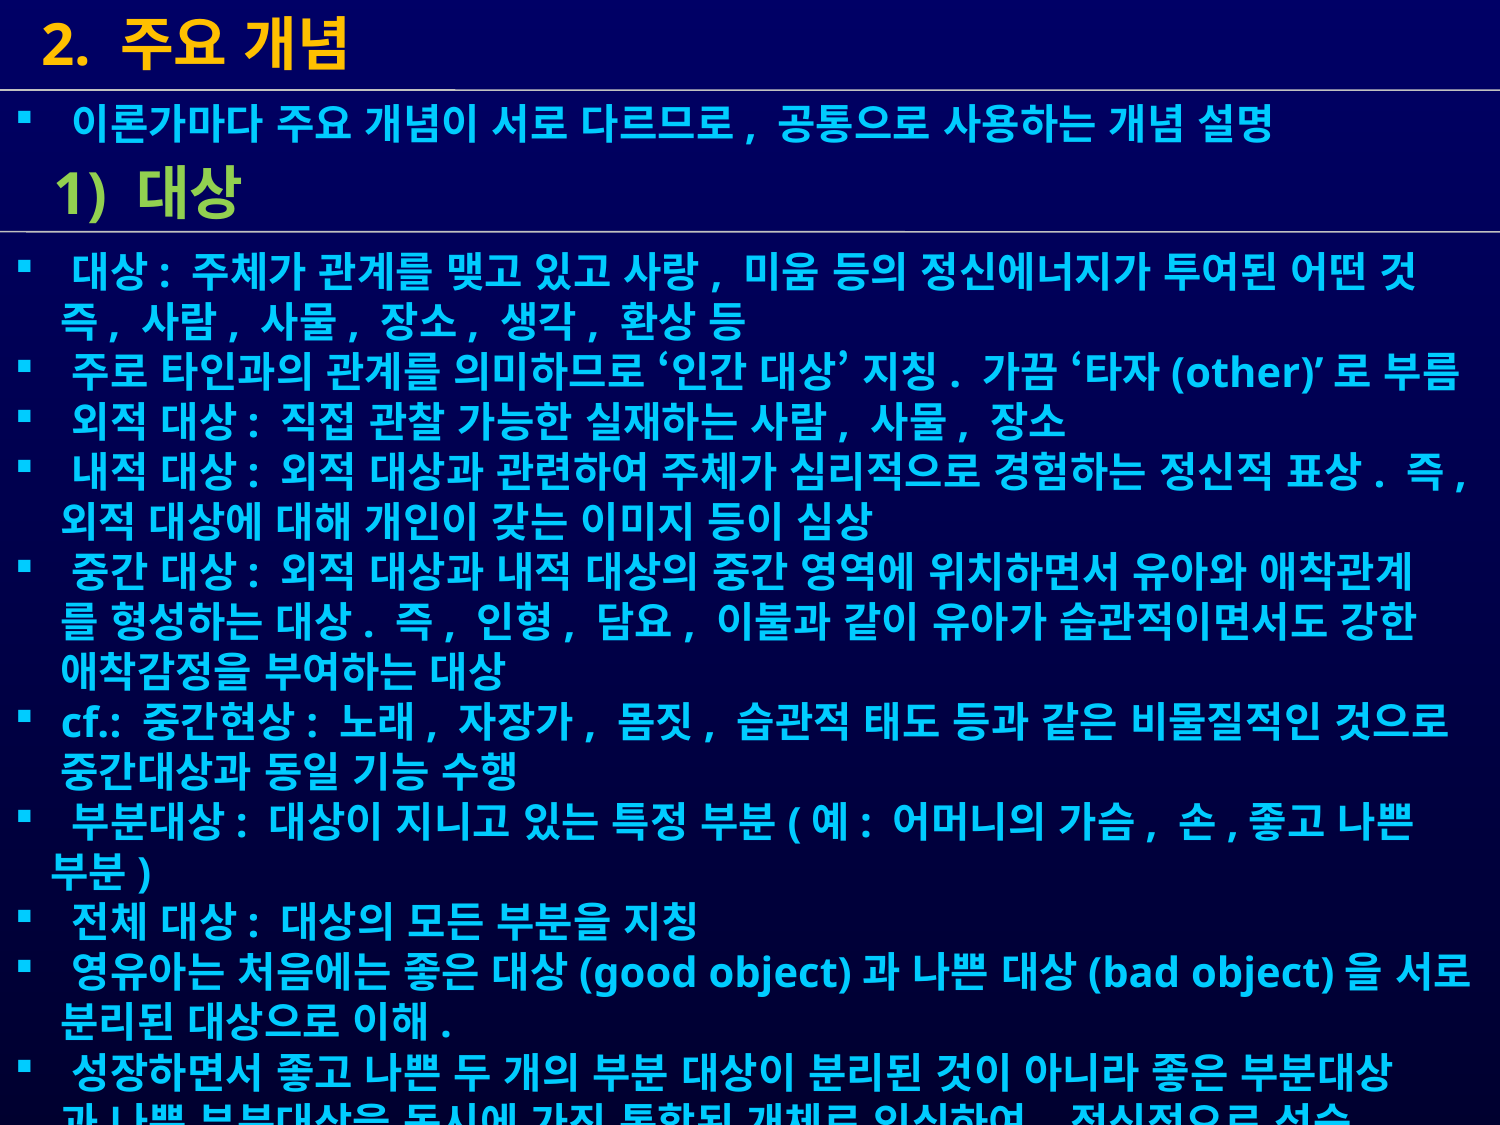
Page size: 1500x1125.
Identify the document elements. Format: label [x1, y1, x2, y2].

text_box [0, 0, 1500, 1125]
